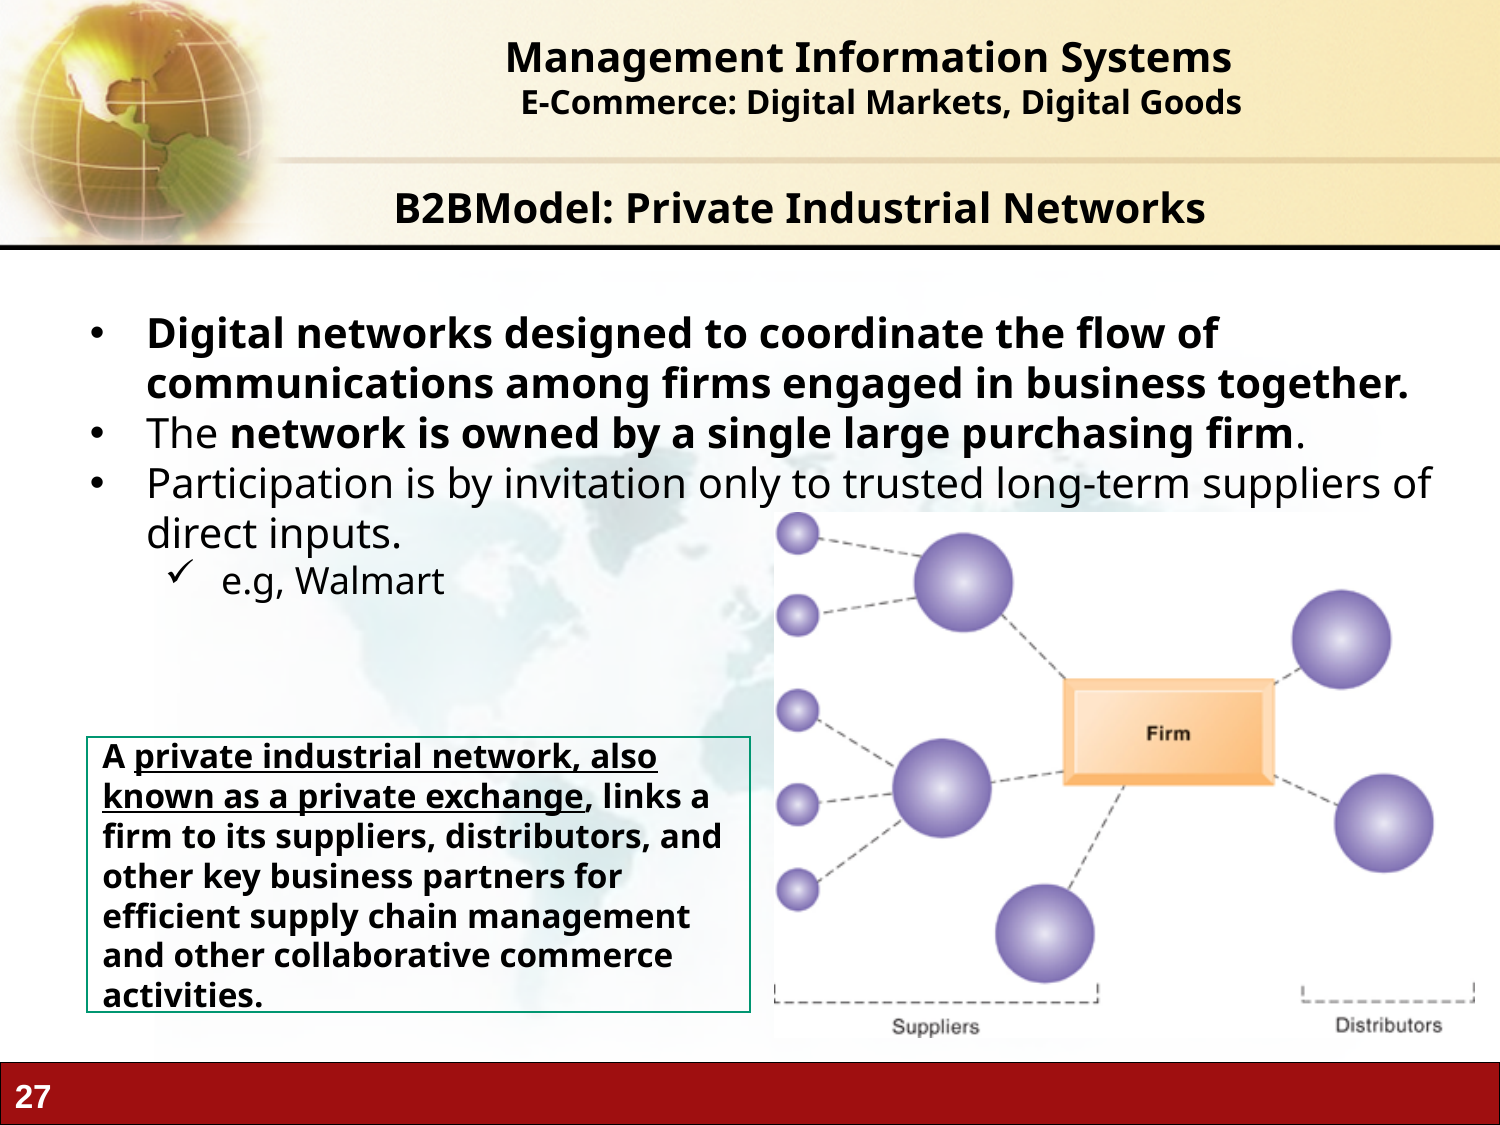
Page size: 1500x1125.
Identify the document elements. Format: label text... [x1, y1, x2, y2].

picture [0, 0, 1500, 1062]
text_box Digital networks designed to coordinate the flow of communications among firms engaged in business together. The network is owned by a single large purchasing firm. Participation is by invitation only to trusted long-term suppliers of direct inputs. e.g, Walmart [75, 299, 1450, 1025]
text_box A private industrial network, also known as a private exchange, links a firm to its suppliers, distributors, and other key business partners for efficient supply chain management and other collaborative commerce activities. [86, 736, 751, 1013]
text_box Management Information Systems E-Commerce: Digital Markets, Digital Goods [237, 32, 1500, 119]
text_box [774, 512, 1475, 1038]
text_box B2BModel: Private Industrial Networks [262, 174, 1338, 240]
